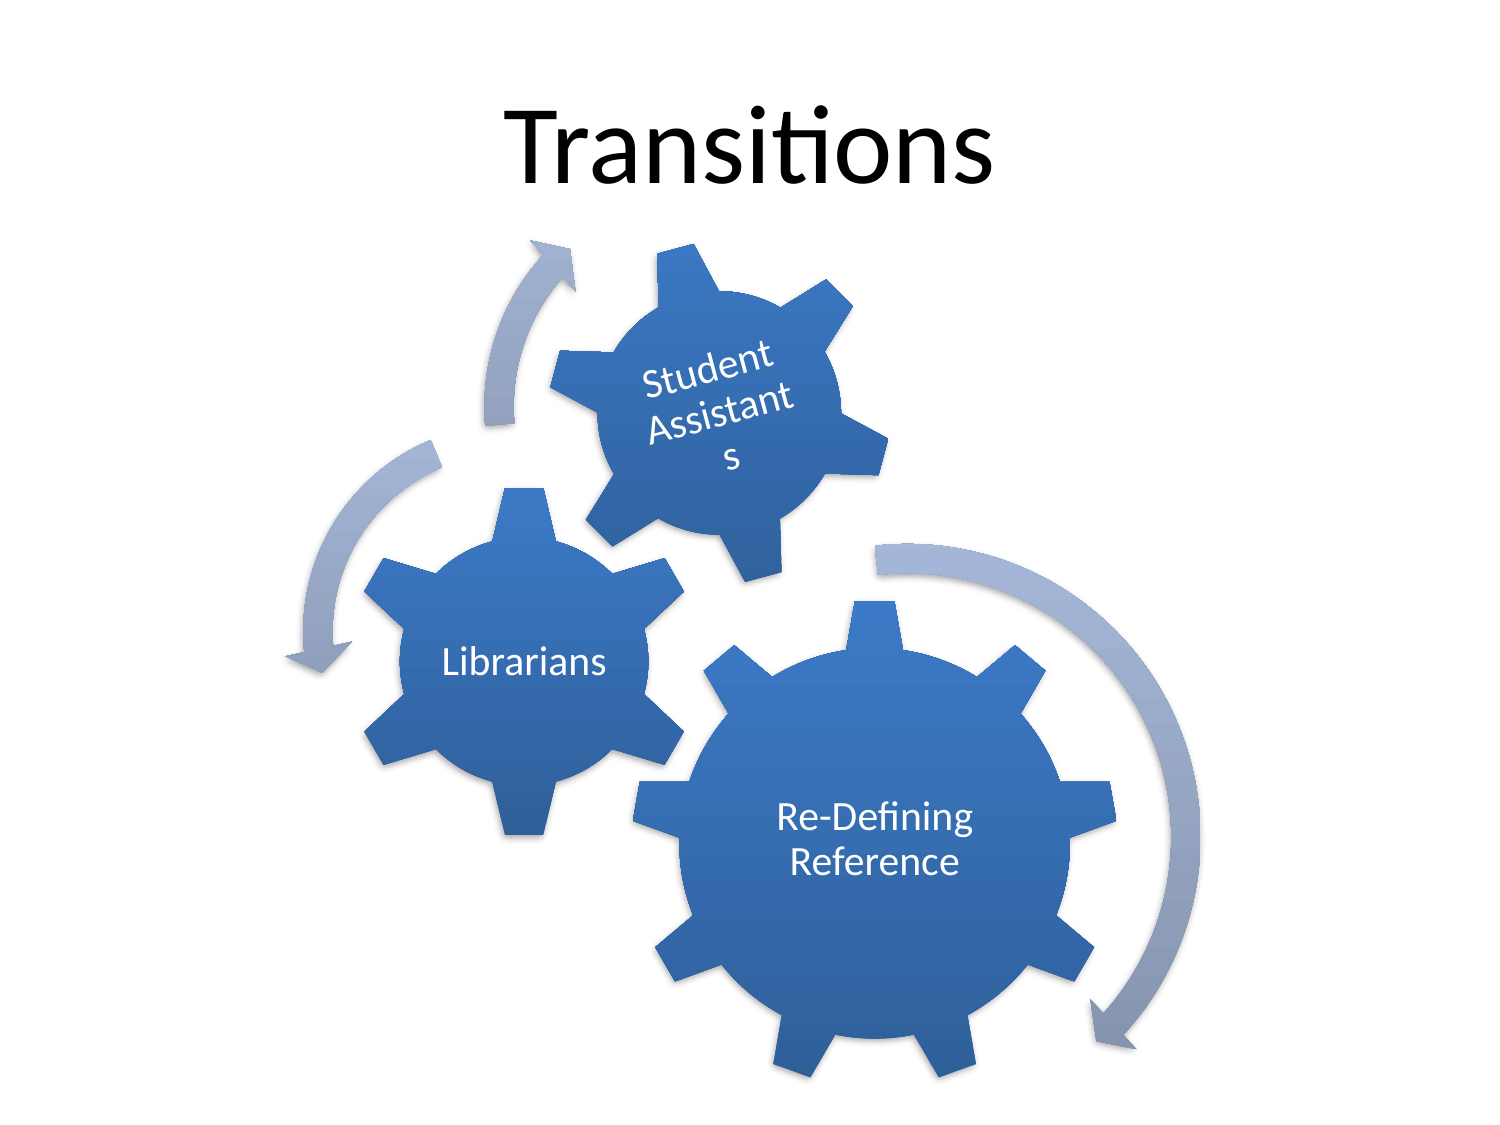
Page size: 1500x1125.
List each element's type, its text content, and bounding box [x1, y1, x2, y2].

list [162, 199, 1188, 1088]
title Transitions [75, 45, 1425, 233]
